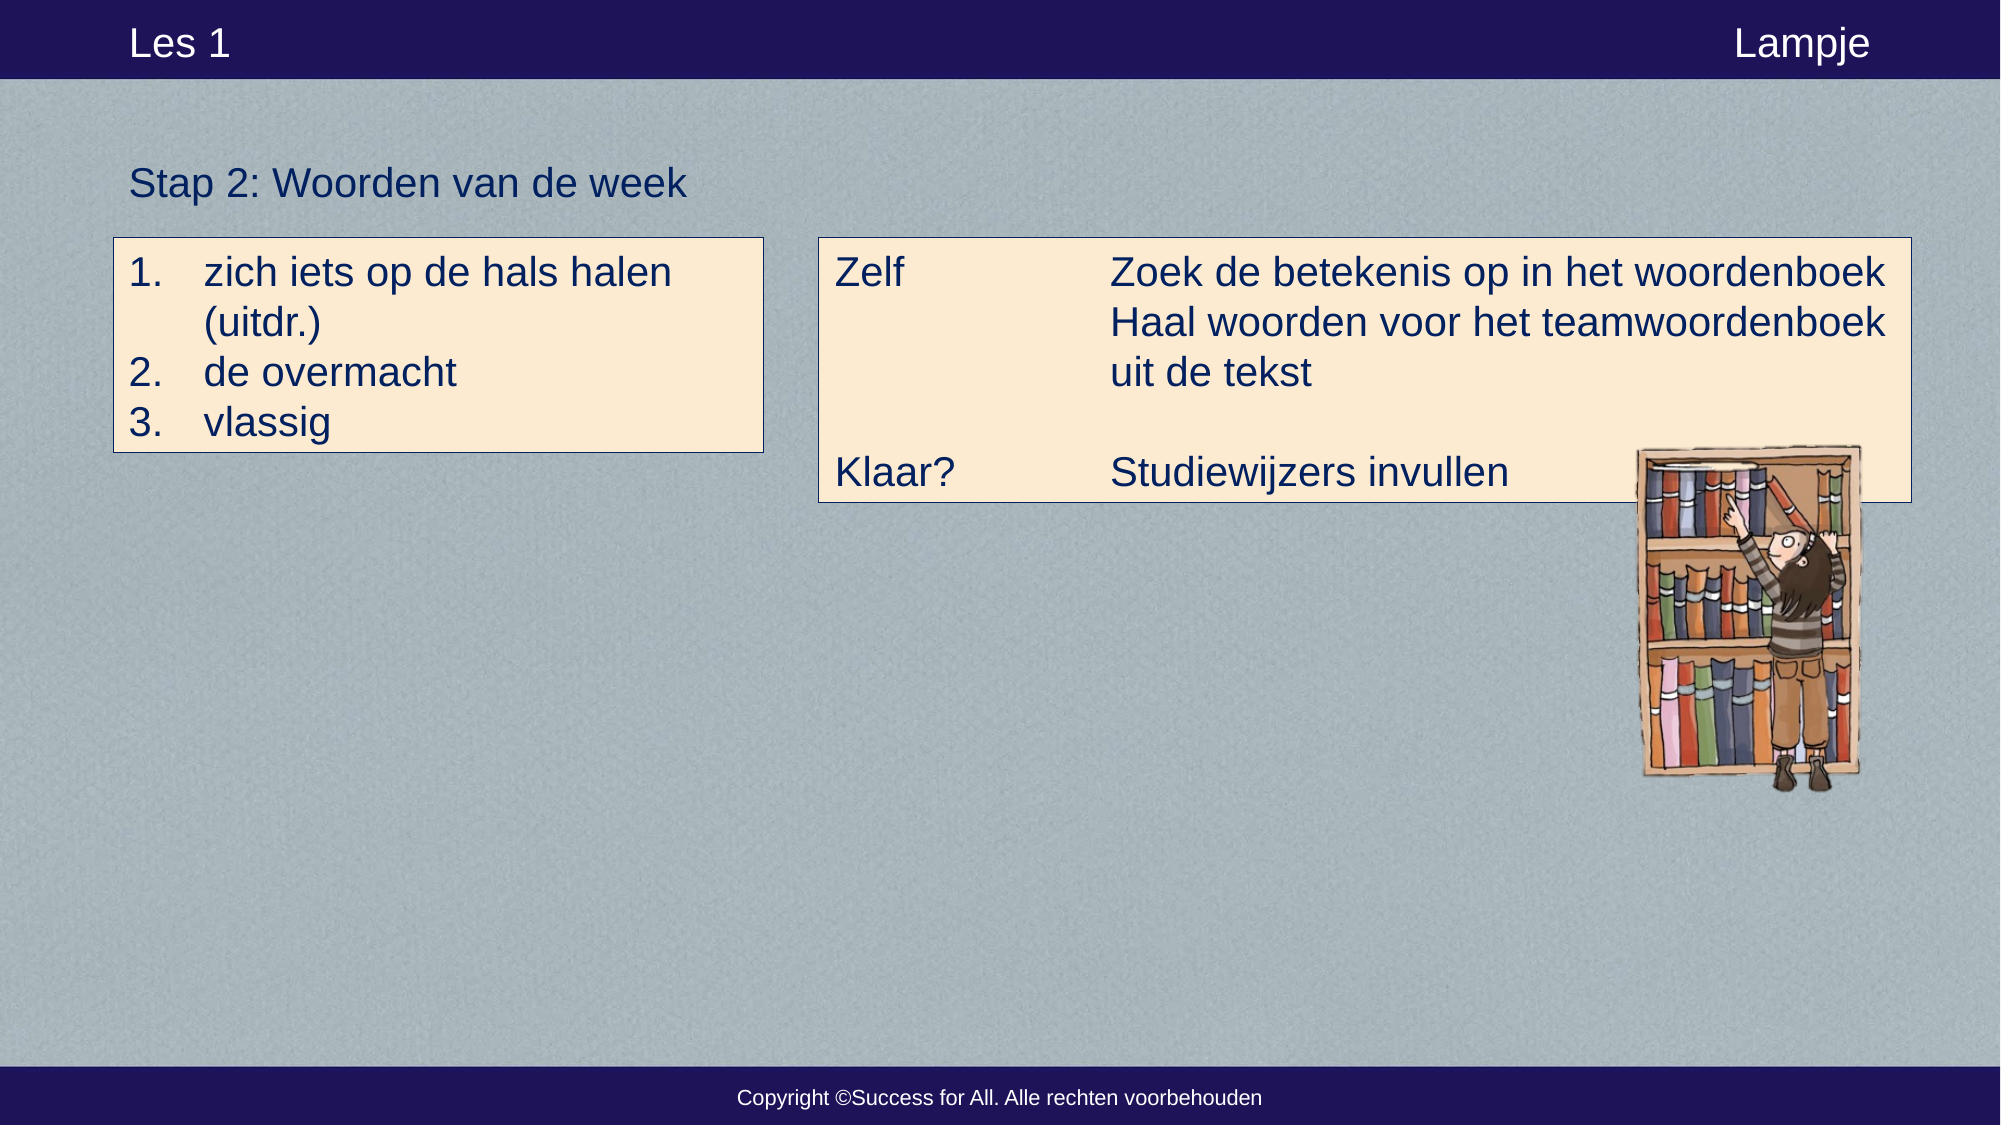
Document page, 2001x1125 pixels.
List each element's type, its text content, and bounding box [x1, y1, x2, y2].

text_box Stap 2: Woorden van de week [113, 148, 1635, 214]
text_box Zelf Zoek de betekenis op in het woordenboek Haal woorden voor het teamwoordenboek uit de tekst Klaar? Studiewijzers invullen [818, 237, 1912, 503]
text_box Copyright ©Success for All. Alle rechten voorbehouden [0, 1076, 2000, 1125]
text_box Les 1 [114, 8, 354, 73]
picture [0, 0, 2001, 1125]
text_box zich iets op de hals halen (uitdr.) de overmacht vlassig [113, 237, 764, 453]
text_box Lampje [999, 8, 1886, 73]
